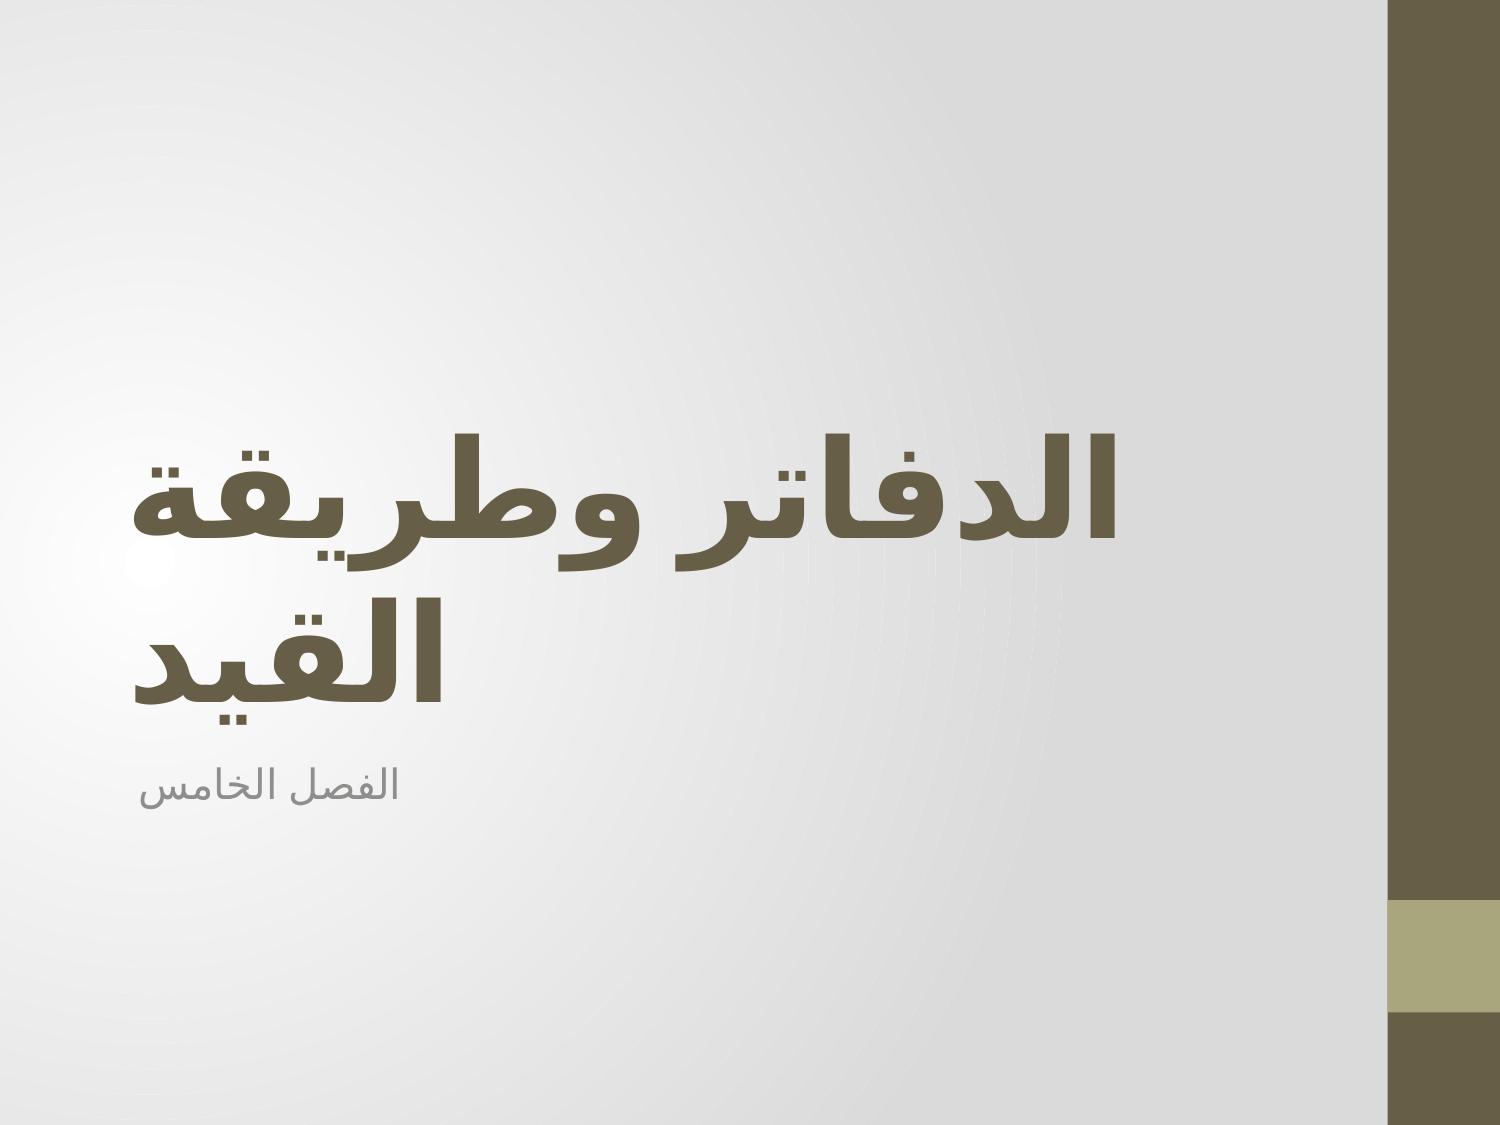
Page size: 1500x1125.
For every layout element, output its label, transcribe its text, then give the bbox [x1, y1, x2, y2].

subtitle الفصل الخامس [112, 750, 1173, 925]
title الدفاتر وطريقة القيد [112, 312, 1350, 738]
